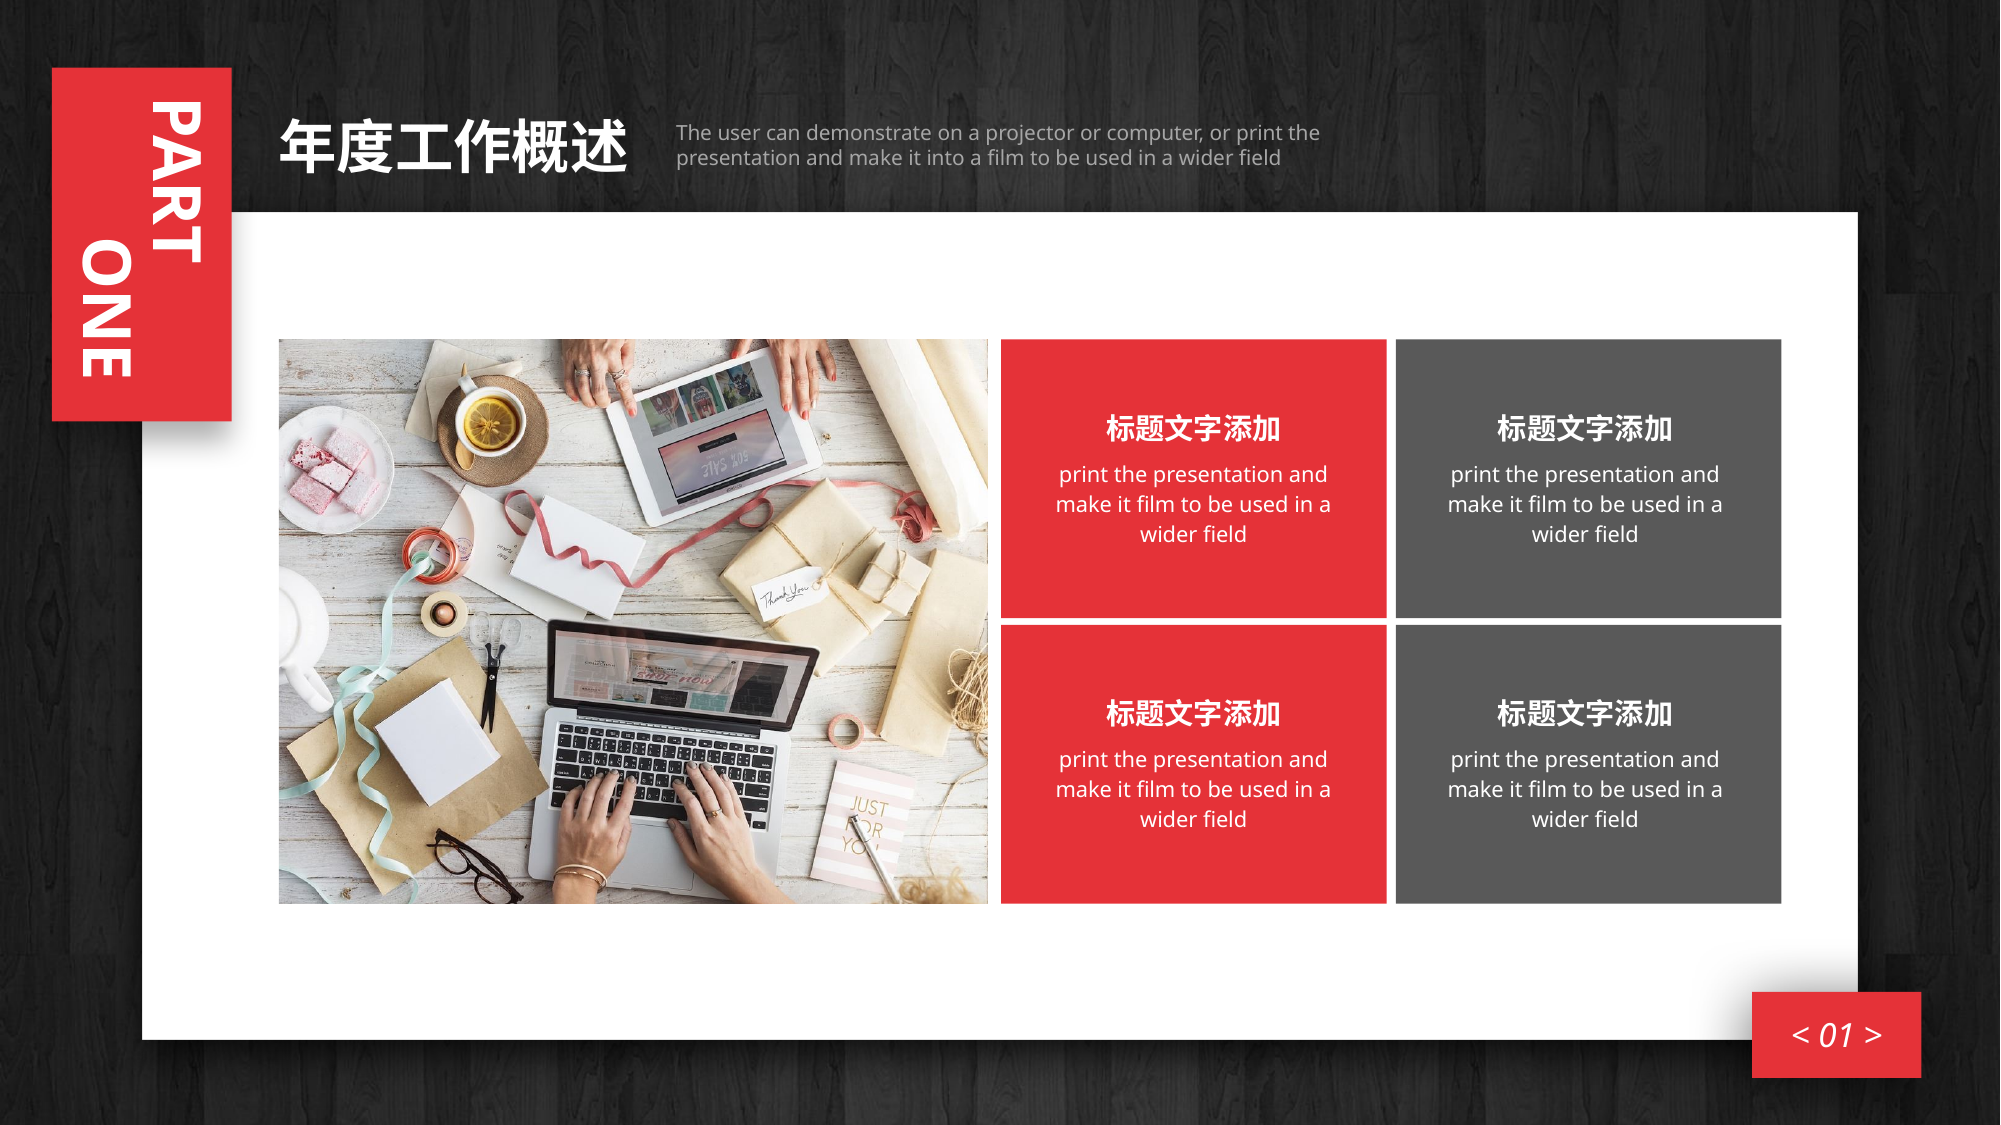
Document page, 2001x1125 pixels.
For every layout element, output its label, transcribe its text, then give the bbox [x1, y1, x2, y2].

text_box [1001, 339, 1387, 619]
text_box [1395, 624, 1782, 904]
text_box The user can demonstrate on a projector or computer, or print the presentation and make it into a film to be used in a wider field [661, 112, 1439, 178]
text_box 年度工作概述 [264, 102, 953, 188]
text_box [1395, 339, 1782, 619]
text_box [1001, 624, 1387, 904]
text_box [278, 338, 989, 905]
picture [0, 0, 2000, 1125]
